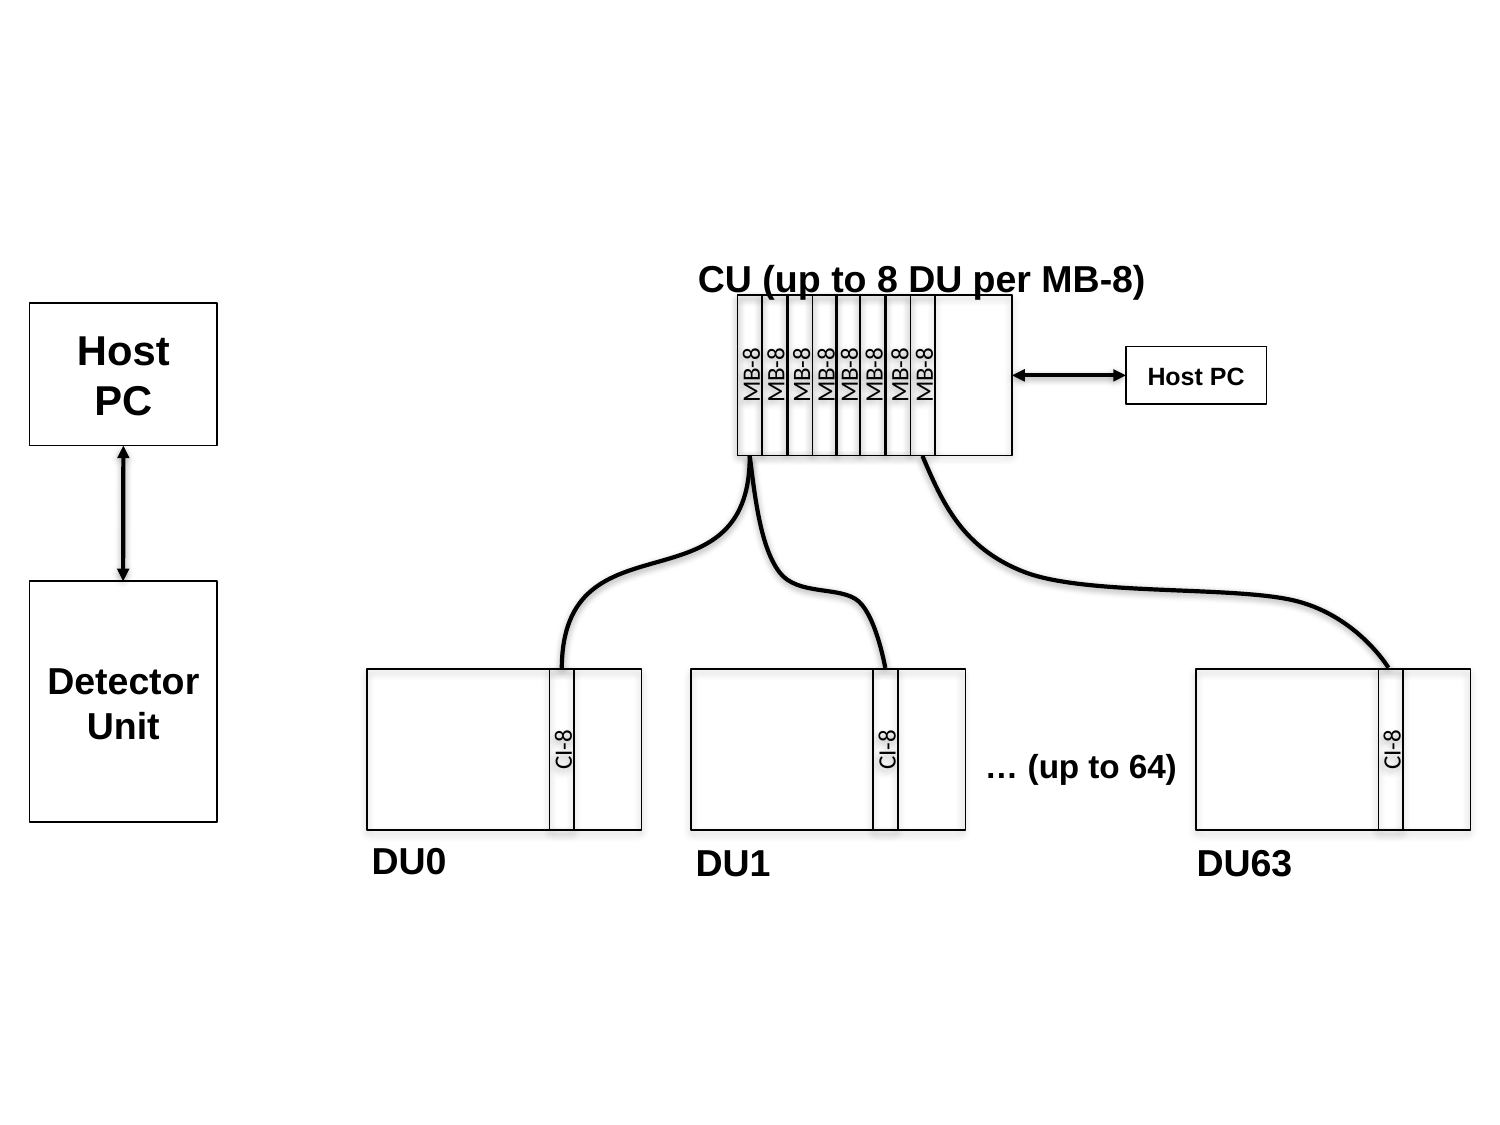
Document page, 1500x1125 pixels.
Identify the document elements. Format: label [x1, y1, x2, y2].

text_box [29, 247, 1471, 878]
